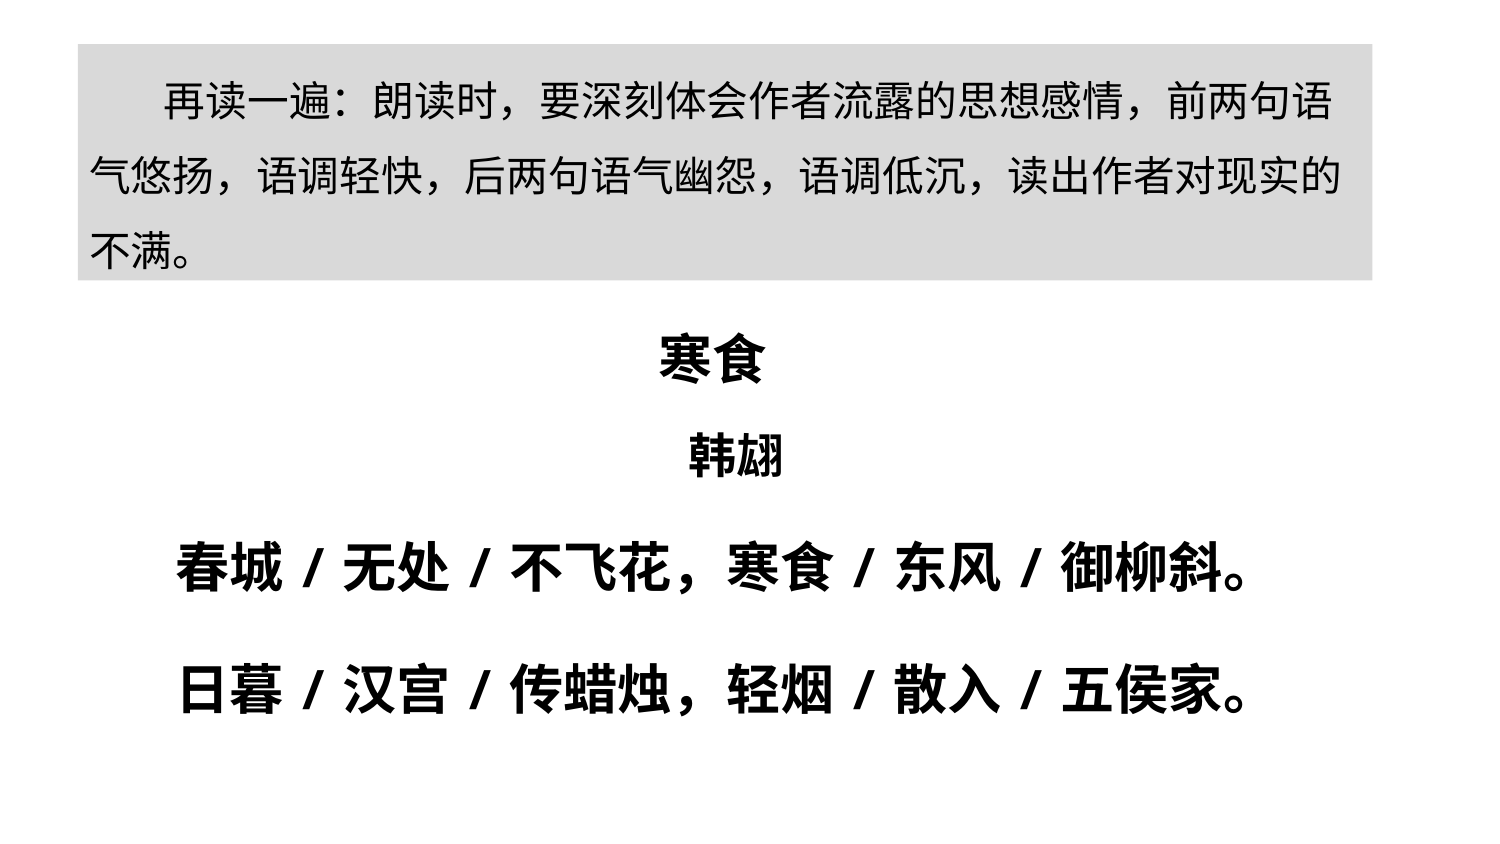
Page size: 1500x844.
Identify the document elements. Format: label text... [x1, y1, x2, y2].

text_box 再读一遍：朗读时，要深刻体会作者流露的思想感情，前两句语气悠扬，语调轻快，后两句语气幽怨，语调低沉，读出作者对现实的不满。 [77, 44, 1373, 281]
text_box 韩翃 [677, 391, 830, 489]
text_box 日暮/汉宫/传蜡烛，轻烟/散入/五侯家。 [164, 617, 1373, 727]
text_box 寒食 [646, 287, 830, 397]
text_box 春城/无处/不飞花，寒食/东风/御柳斜。 [164, 495, 1373, 605]
